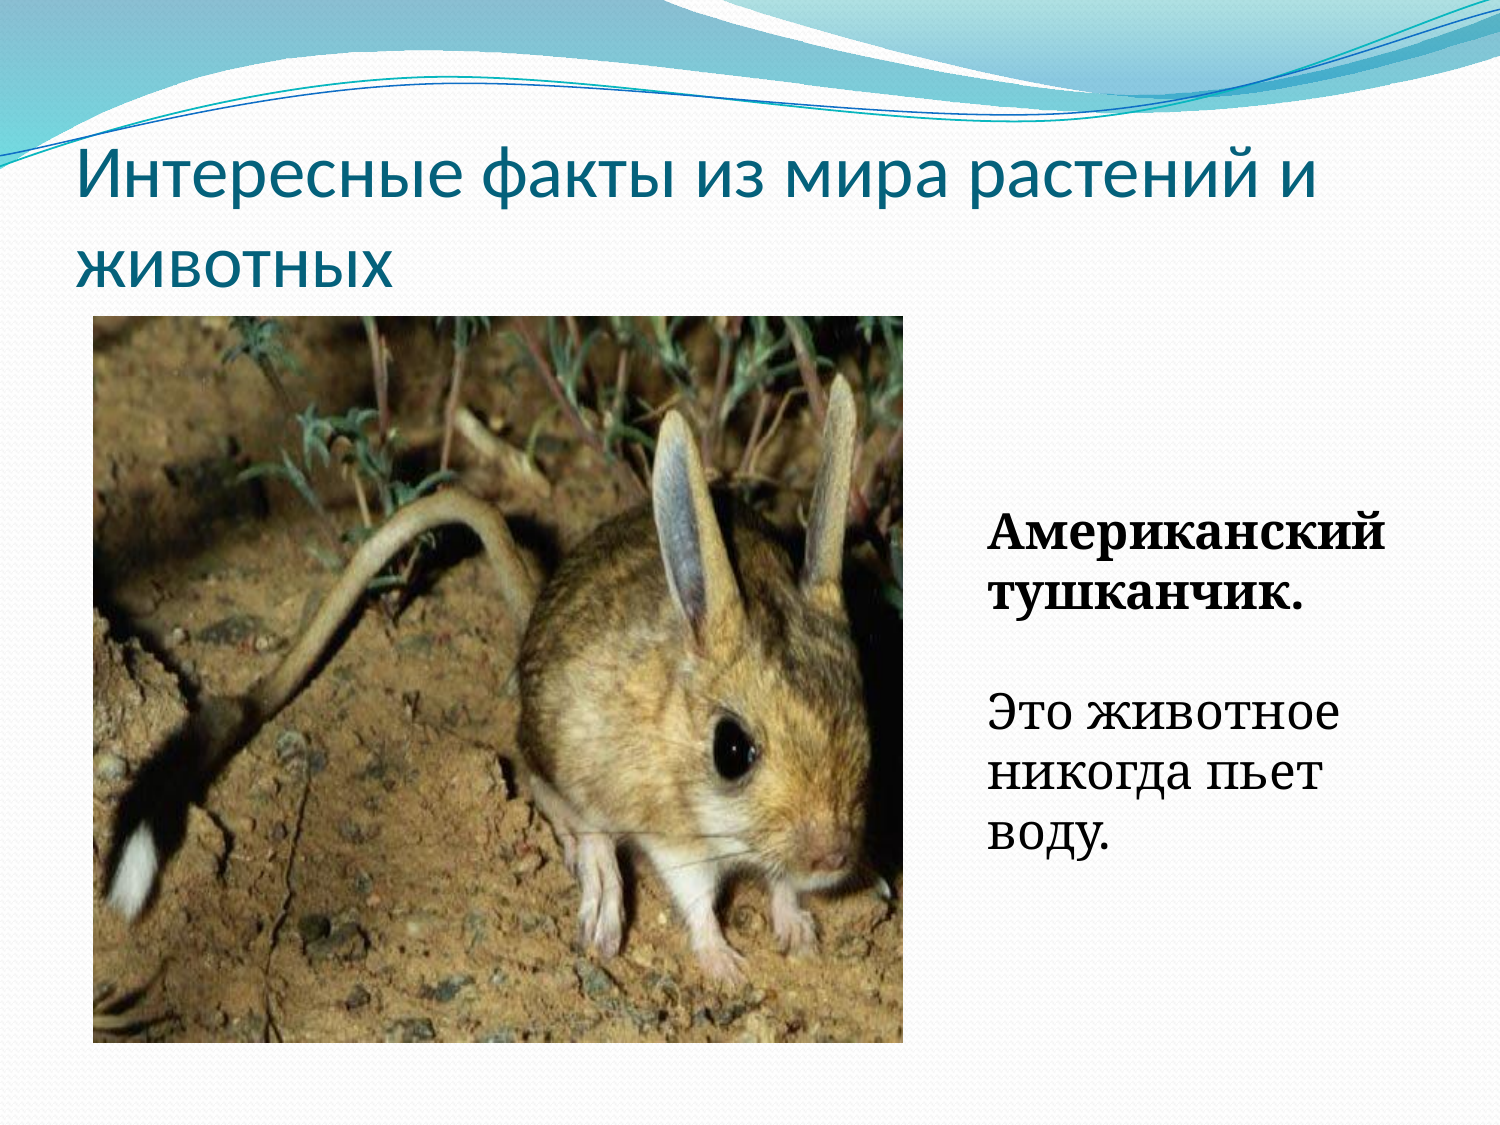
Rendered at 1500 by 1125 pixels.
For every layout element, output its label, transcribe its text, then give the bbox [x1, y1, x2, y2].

title Интересные факты из мира растений и животных [75, 115, 1425, 303]
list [93, 316, 903, 1044]
text_box Американский тушканчик. Это животное никогда пьет воду. [972, 492, 1430, 867]
